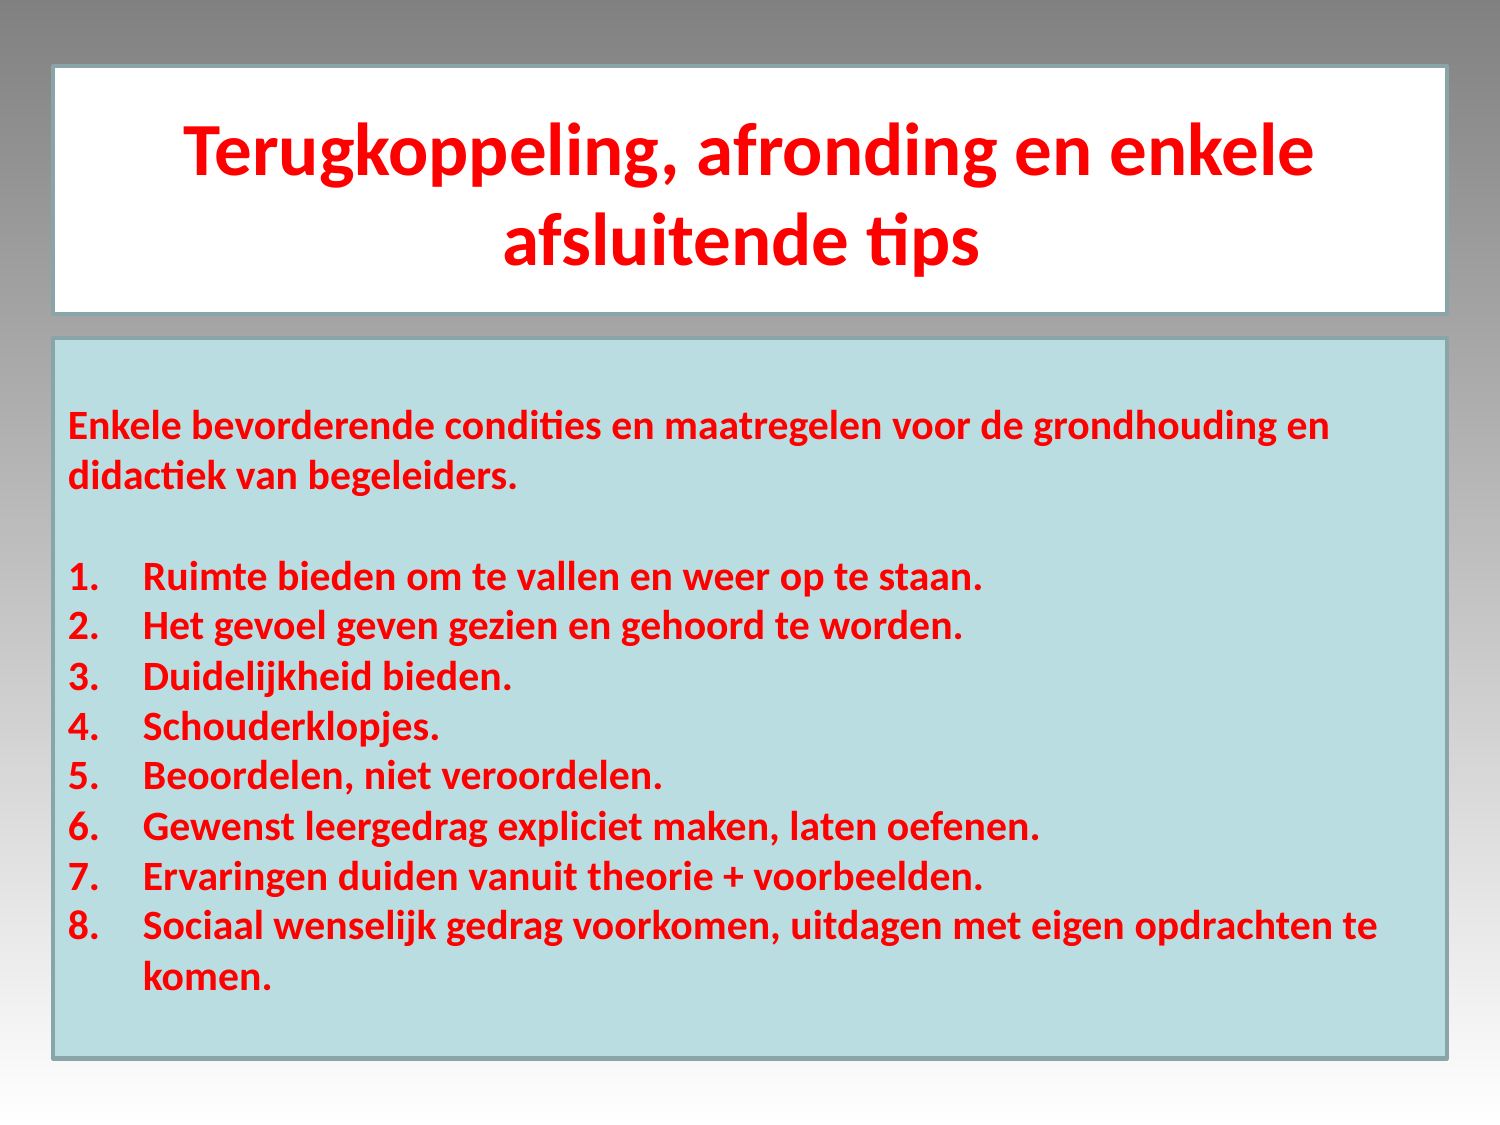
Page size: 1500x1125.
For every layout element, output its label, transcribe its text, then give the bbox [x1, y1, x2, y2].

text_box Terugkoppeling, afronding en enkele afsluitende tips [51, 64, 1449, 316]
text_box Enkele bevorderende condities en maatregelen voor de grondhouding en didactiek van begeleiders. Ruimte bieden om te vallen en weer op te staan. Het gevoel geven gezien en gehoord te worden. Duidelijkheid bieden. Schouderklopjes. Beoordelen, niet veroordelen. Gewenst leergedrag expliciet maken, laten oefenen. Ervaringen duiden vanuit theorie + voorbeelden. Sociaal wenselijk gedrag voorkomen, uitdagen met eigen opdrachten te komen. [51, 336, 1449, 1061]
